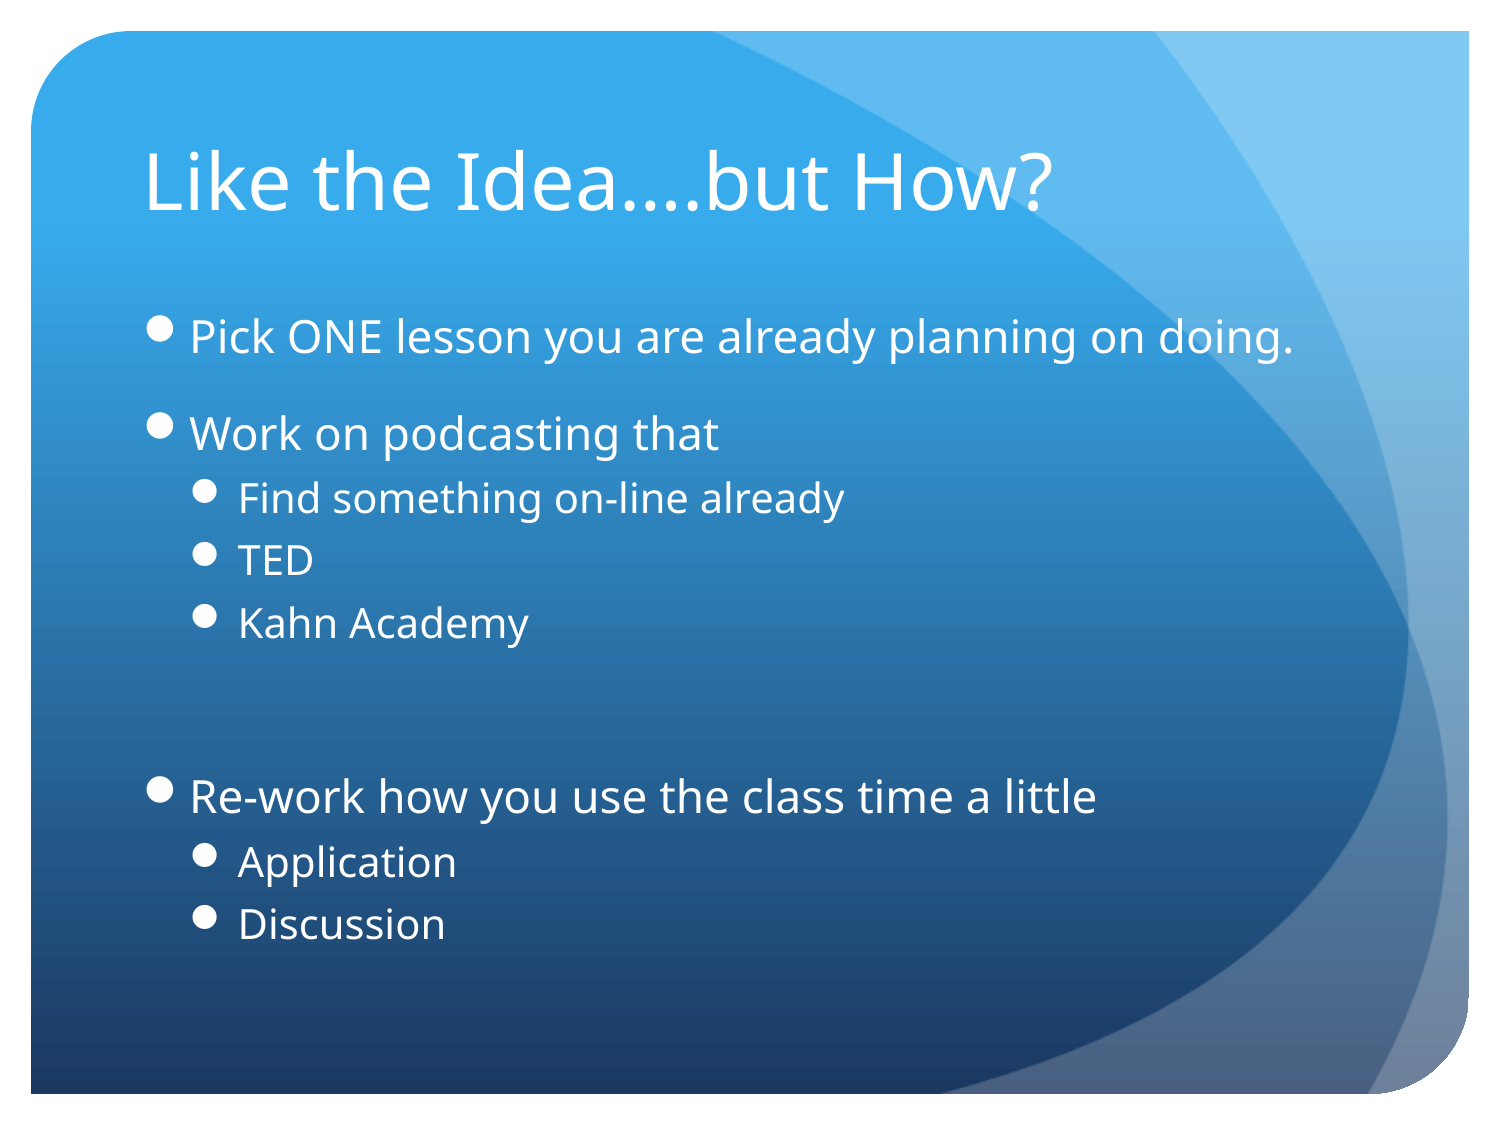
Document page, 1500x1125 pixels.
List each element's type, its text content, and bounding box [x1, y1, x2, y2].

picture [24, 30, 1473, 1094]
list Pick ONE lesson you are already planning on doing. Work on podcasting that Find something on-line already TED Kahn Academy Re-work how you use the class time a little Application Discussion [127, 299, 1372, 991]
title Like the Idea….but How? [127, 62, 1372, 234]
